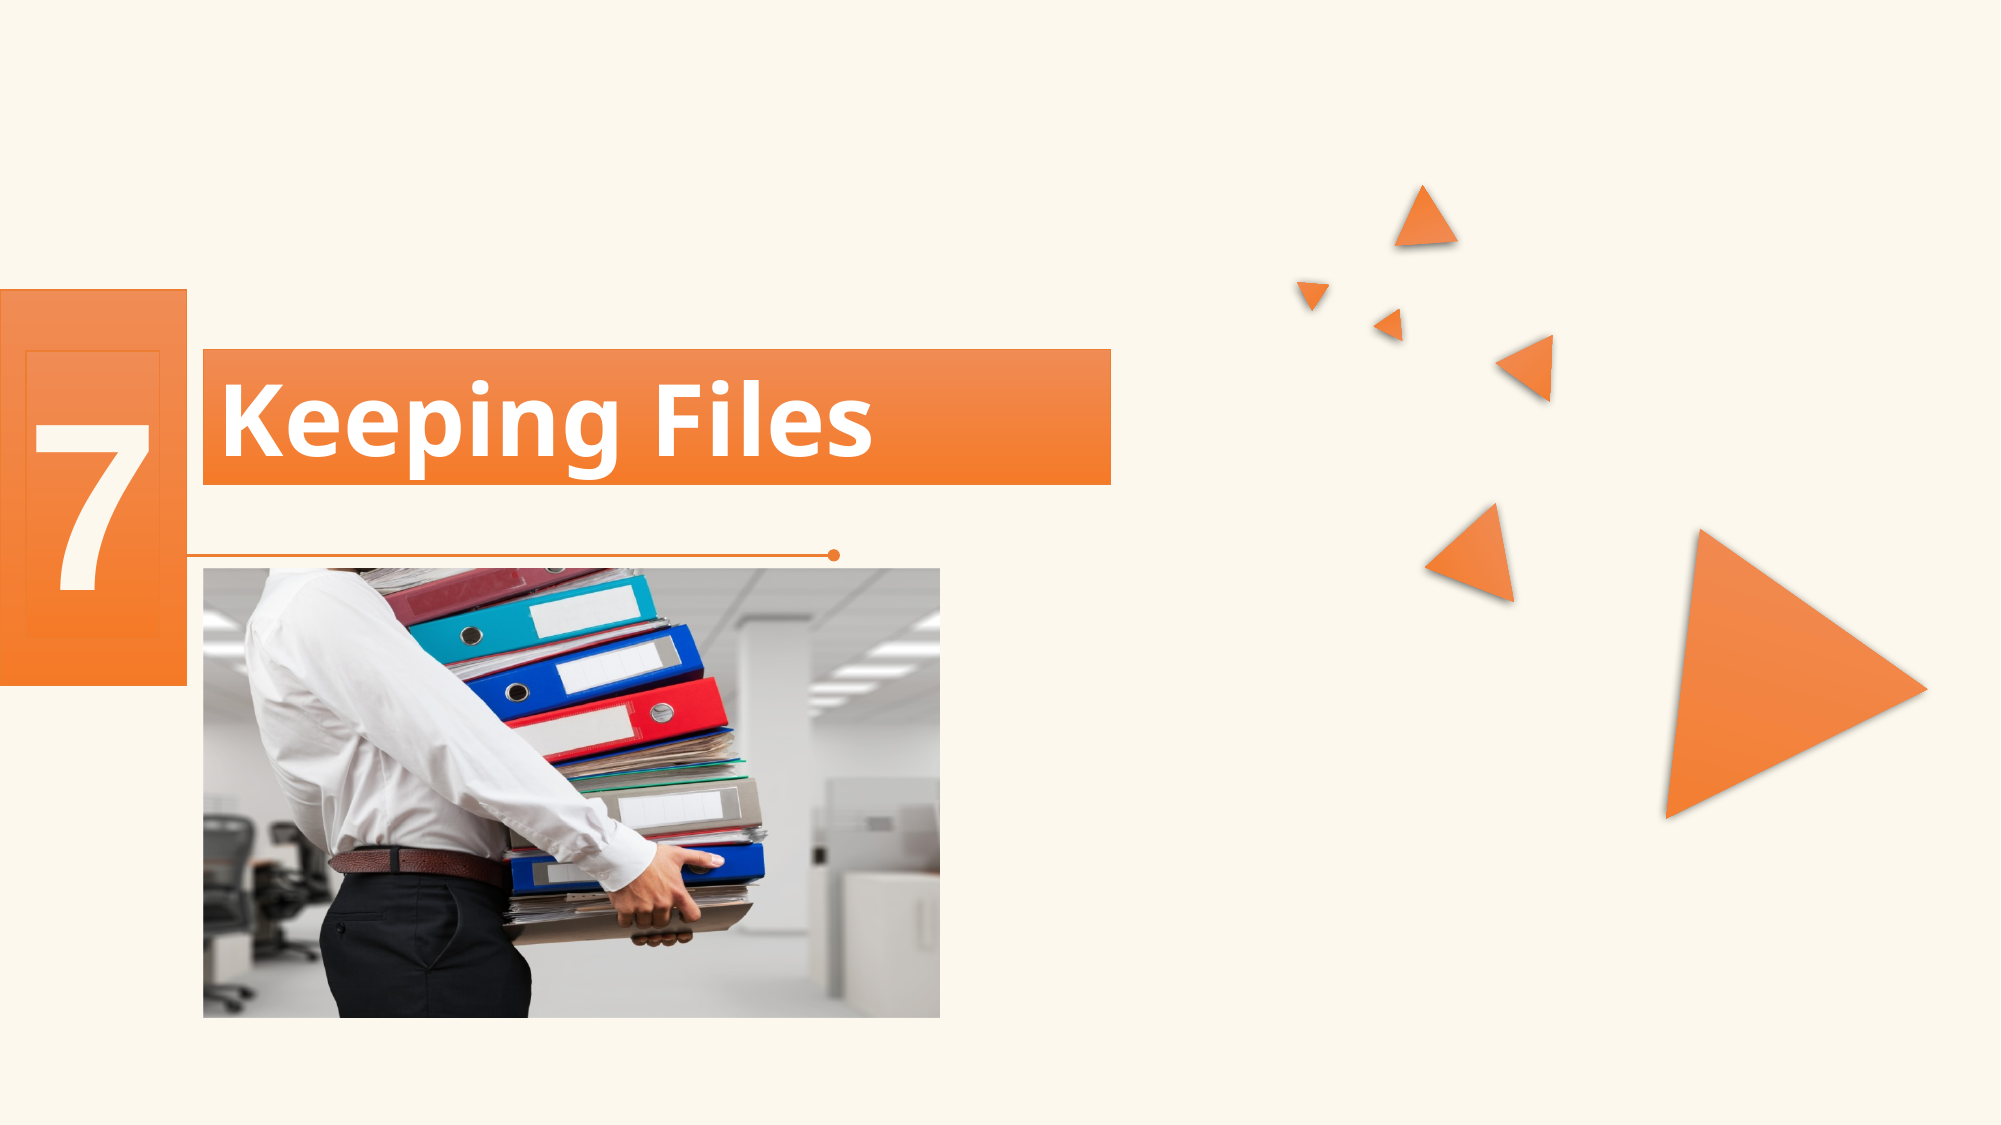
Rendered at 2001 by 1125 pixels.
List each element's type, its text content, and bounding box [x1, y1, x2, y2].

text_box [1245, 251, 1933, 785]
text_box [0, 289, 187, 686]
picture [203, 568, 940, 1019]
text_box Keeping Files [203, 349, 1111, 485]
